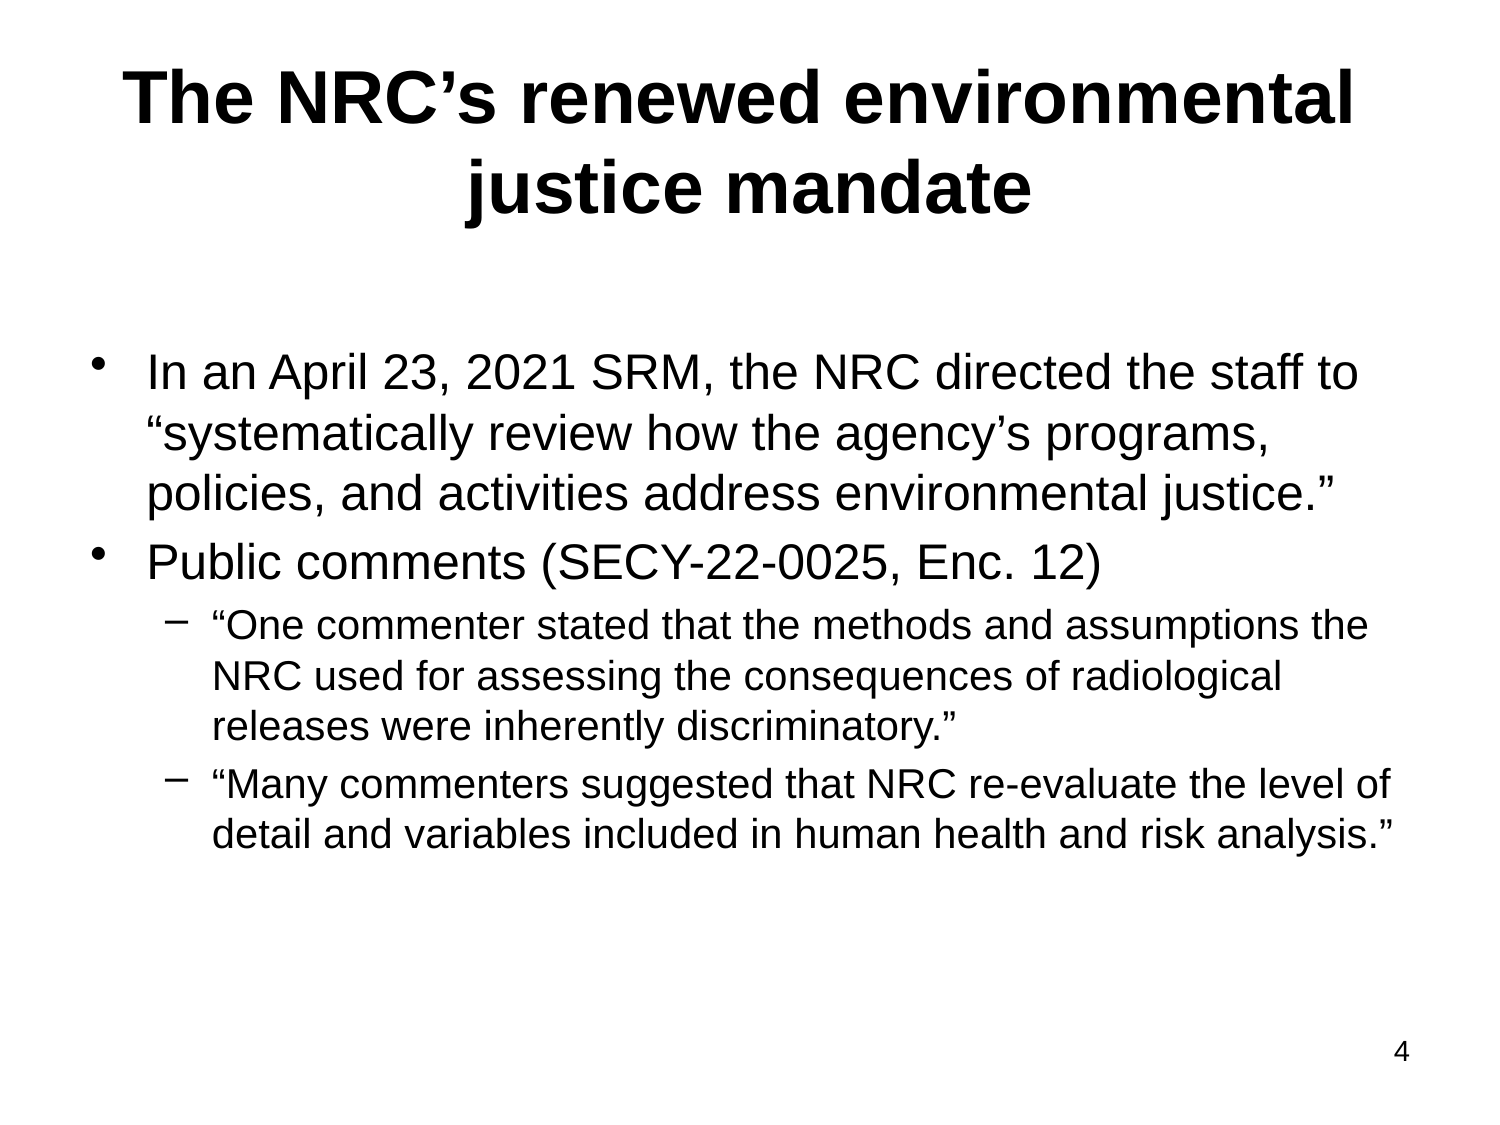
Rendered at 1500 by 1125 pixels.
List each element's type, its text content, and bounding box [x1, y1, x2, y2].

title The NRC’s renewed environmental justice mandate [75, 45, 1425, 233]
list In an April 23, 2021 SRM, the NRC directed the staff to “systematically review how the agency’s programs, policies, and activities address environmental justice.” Public comments (SECY-22-0025, Enc. 12) “One commenter stated that the methods and assumptions the NRC used for assessing the consequences of radiological releases were inherently discriminatory.” “Many commenters suggested that NRC re-evaluate the level of detail and variables included in human health and risk analysis.” [75, 262, 1425, 1005]
slide_number 4 [1074, 1024, 1425, 1103]
